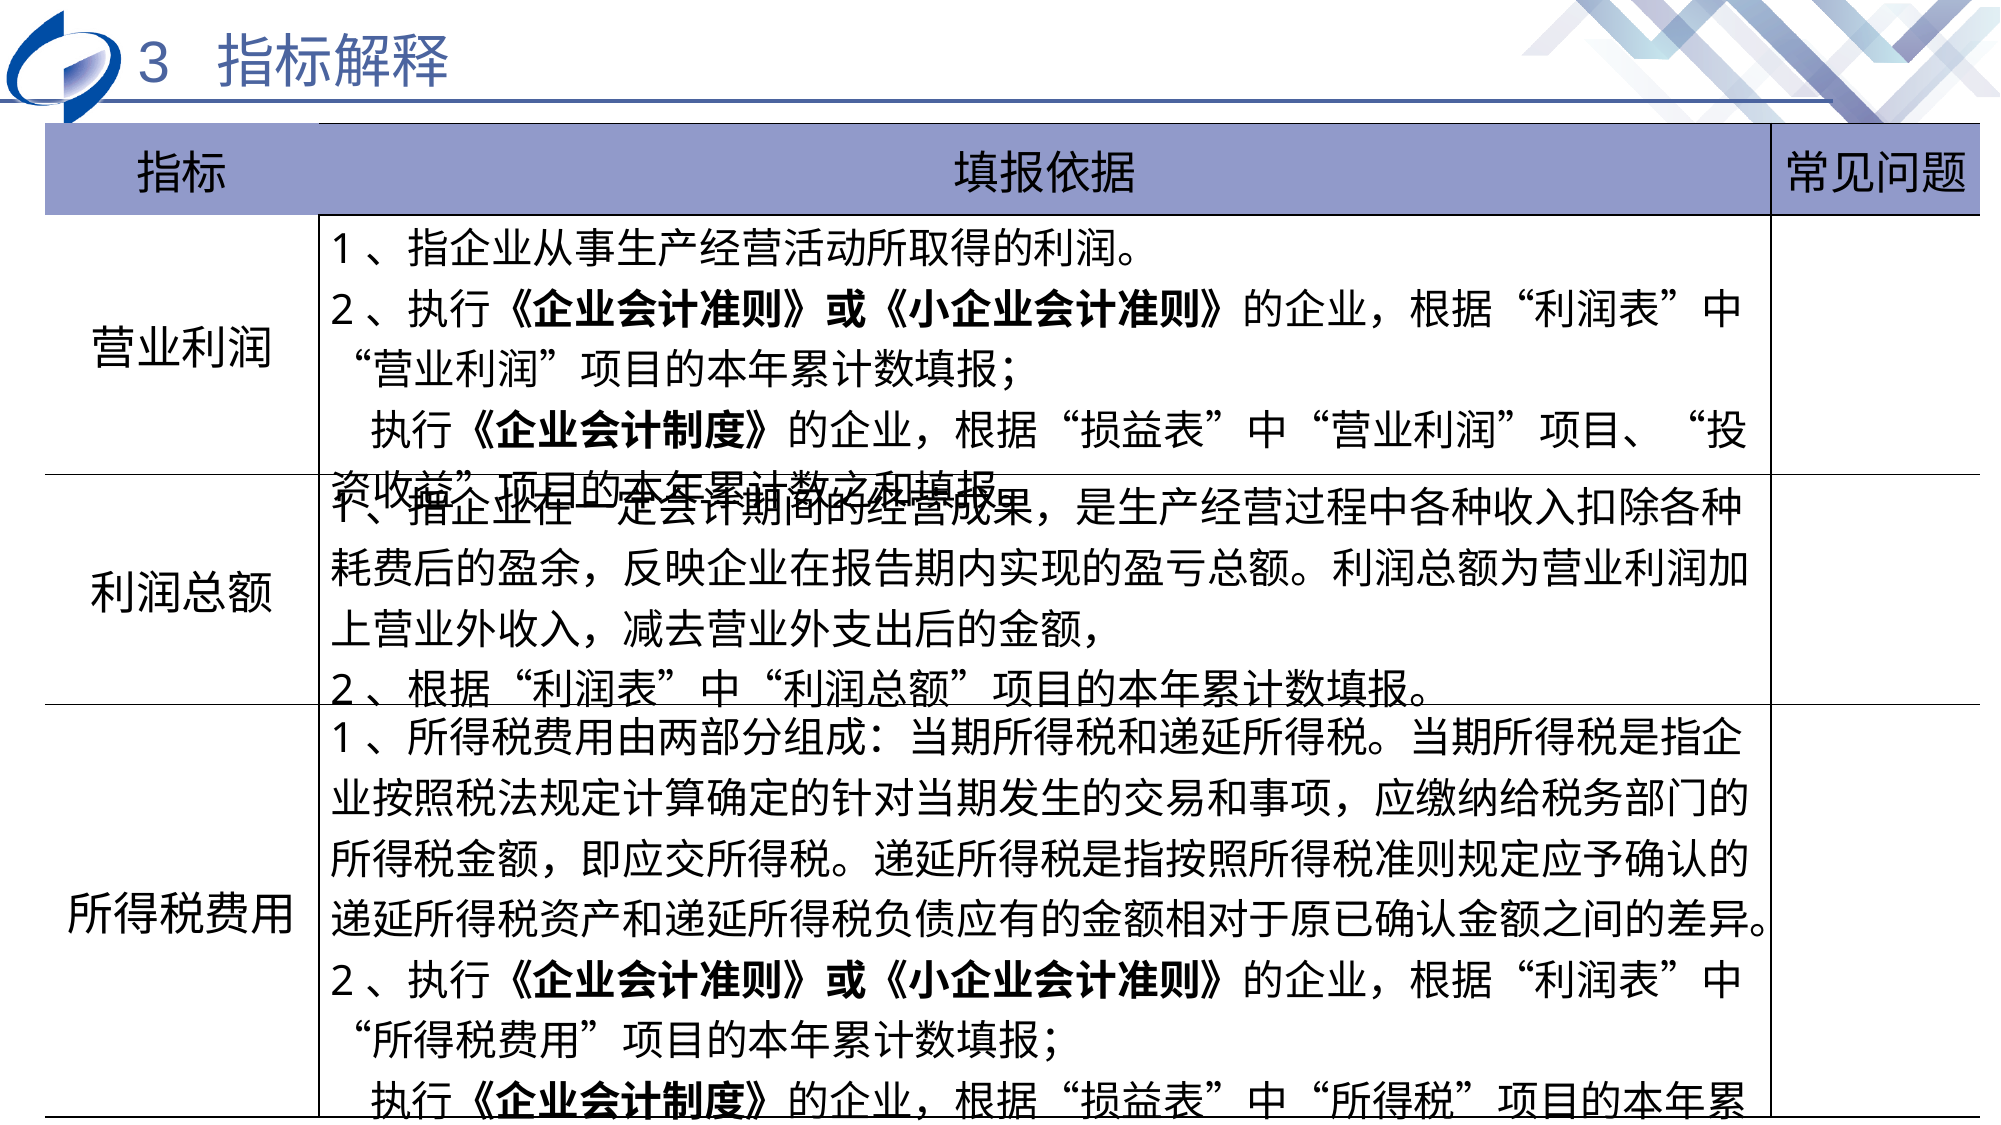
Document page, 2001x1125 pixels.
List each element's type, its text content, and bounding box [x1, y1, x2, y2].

text_box 3 指标解释 [122, 0, 804, 100]
picture [4, 9, 123, 128]
table_cell [1772, 216, 1980, 474]
table_cell [1772, 705, 1980, 1116]
table_cell 利润总额 [45, 475, 318, 704]
table_header 填报依据 [319, 124, 1770, 214]
table_cell [1772, 475, 1980, 704]
table_cell 1、指企业在一定会计期间的经营成果，是生产经营过程中各种收入扣除各种耗费后的盈余，反映企业在报告期内实现的盈亏总额。利润总额为营业利润加上营业外收入，减去营业外支出后的金额， 2、根据“利润表”中“利润总额”项目的本年累计数填报。 [320, 475, 1770, 704]
table_cell 所得税费用 [45, 705, 318, 1116]
table_cell 营业利润 [45, 215, 318, 474]
table_cell 1、指企业从事生产经营活动所取得的利润。 2、执行《企业会计准则》或《小企业会计准则》的企业，根据“利润表”中“营业利润”项目的本年累计数填报； 执行《企业会计制度》的企业，根据“损益表”中“营业利润”项目、“投资收益”项目的本年累计数之和填报。 [320, 216, 1770, 474]
table_header 指标 [45, 123, 319, 215]
table_cell 1、所得税费用由两部分组成：当期所得税和递延所得税。当期所得税是指企业按照税法规定计算确定的针对当期发生的交易和事项，应缴纳给税务部门的所得税金额，即应交所得税。递延所得税是指按照所得税准则规定应予确认的递延所得税资产和递延所得税负债应有的金额相对于原已确认金额之间的差异。 2、执行《企业会计准则》或《小企业会计准则》的企业，根据“利润表”中“所得税费用”项目的本年累计数填报； 执行《企业会计制度》的企业，根据“损益表”中“所得税”项目的本年累计数填报。 [320, 705, 1770, 1116]
table_header 常见问题 [1772, 166, 1980, 214]
picture [1412, 0, 2000, 166]
